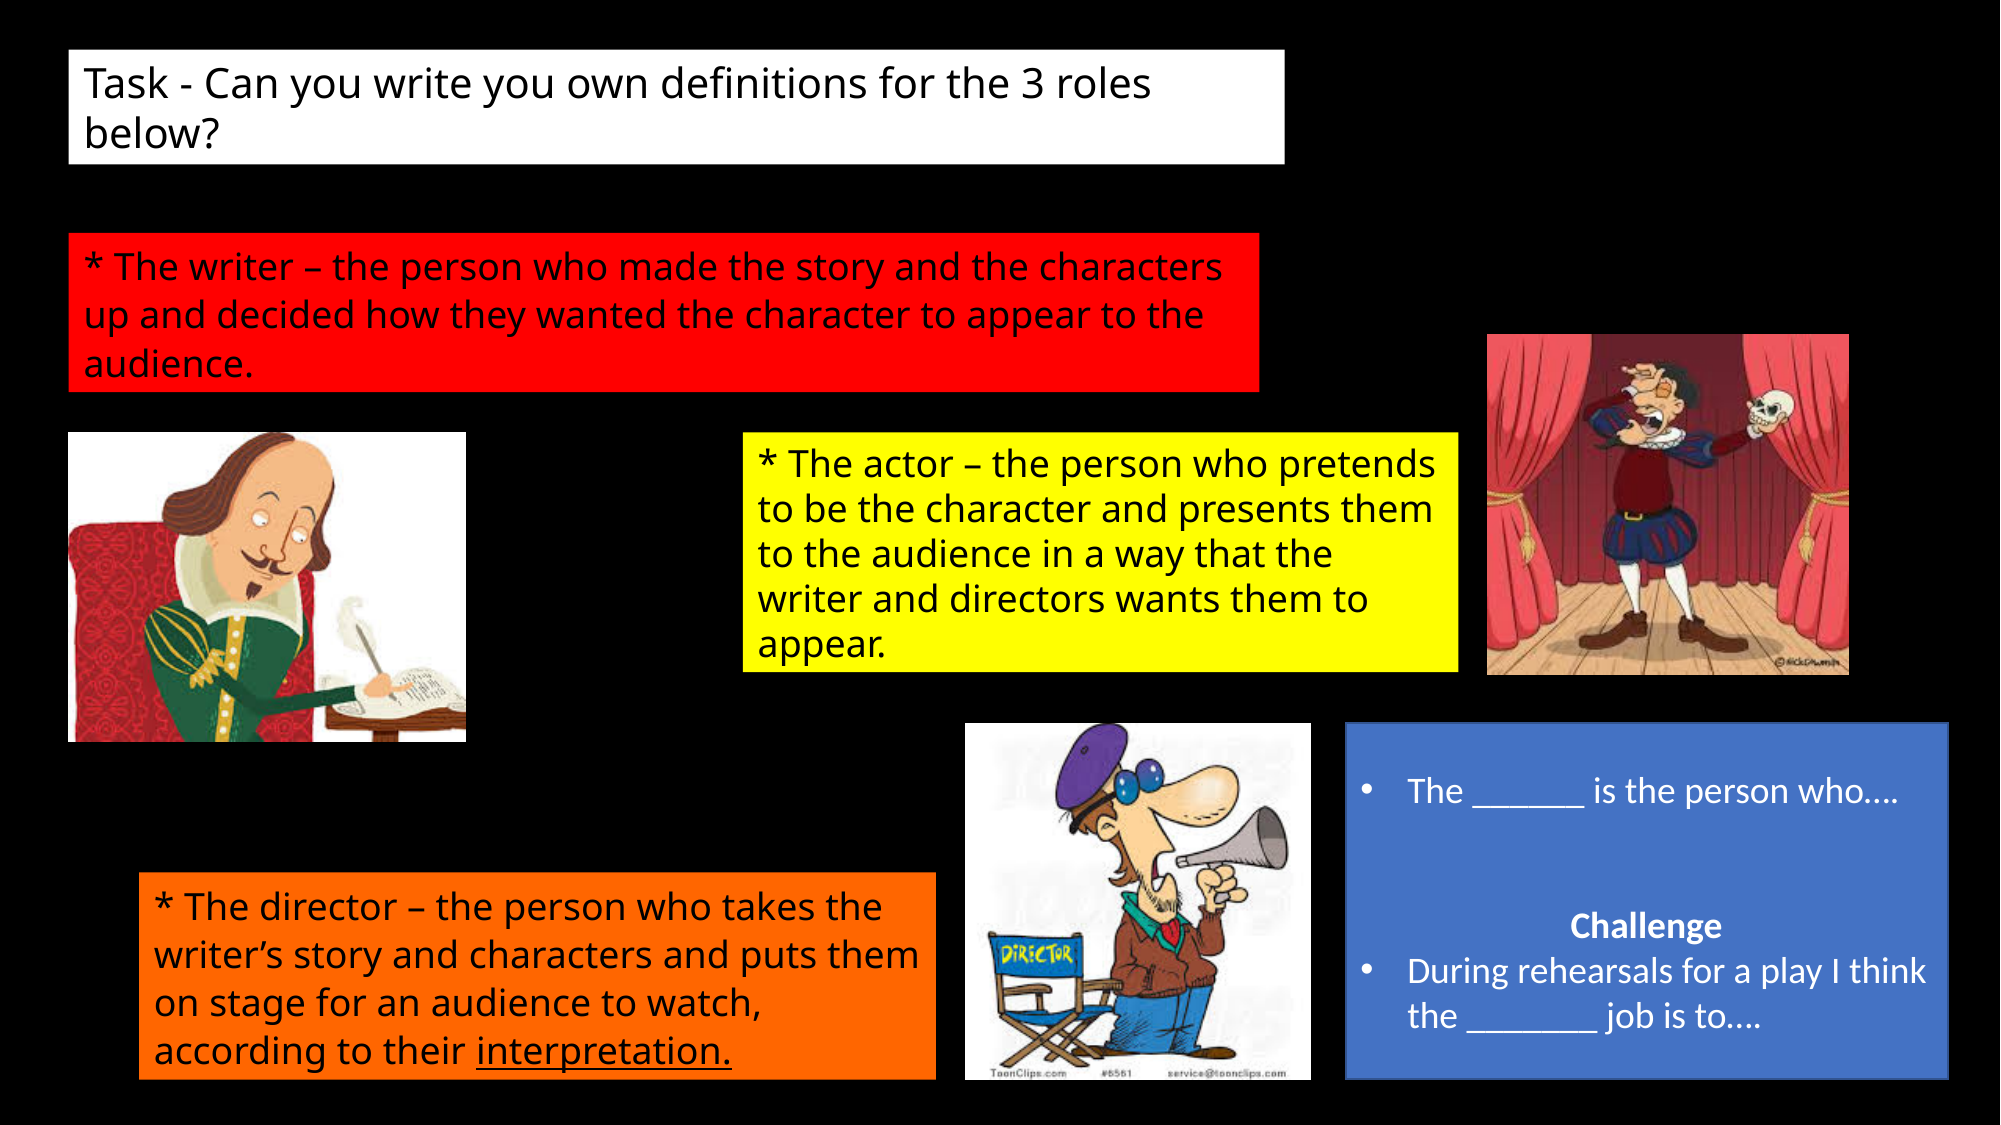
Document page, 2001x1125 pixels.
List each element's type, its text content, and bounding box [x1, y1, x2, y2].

text_box Task - Can you write you own definitions for the 3 roles below? [68, 49, 1285, 165]
picture [68, 432, 466, 742]
text_box The ______ is the person who…. Challenge During rehearsals for a play I think the _______ job is to…. [1345, 722, 1949, 1080]
text_box * The director – the person who takes the writer’s story and characters and puts them on stage for an audience to watch, according to their interpretation. [139, 872, 936, 1080]
text_box * The writer – the person who made the story and the characters up and decided how they wanted the character to appear to the audience. [68, 232, 1260, 393]
picture [965, 723, 1311, 1080]
text_box * The actor – the person who pretends to be the character and presents them to the audience in a way that the writer and directors wants them to appear. [742, 432, 1459, 673]
picture [1487, 334, 1849, 675]
